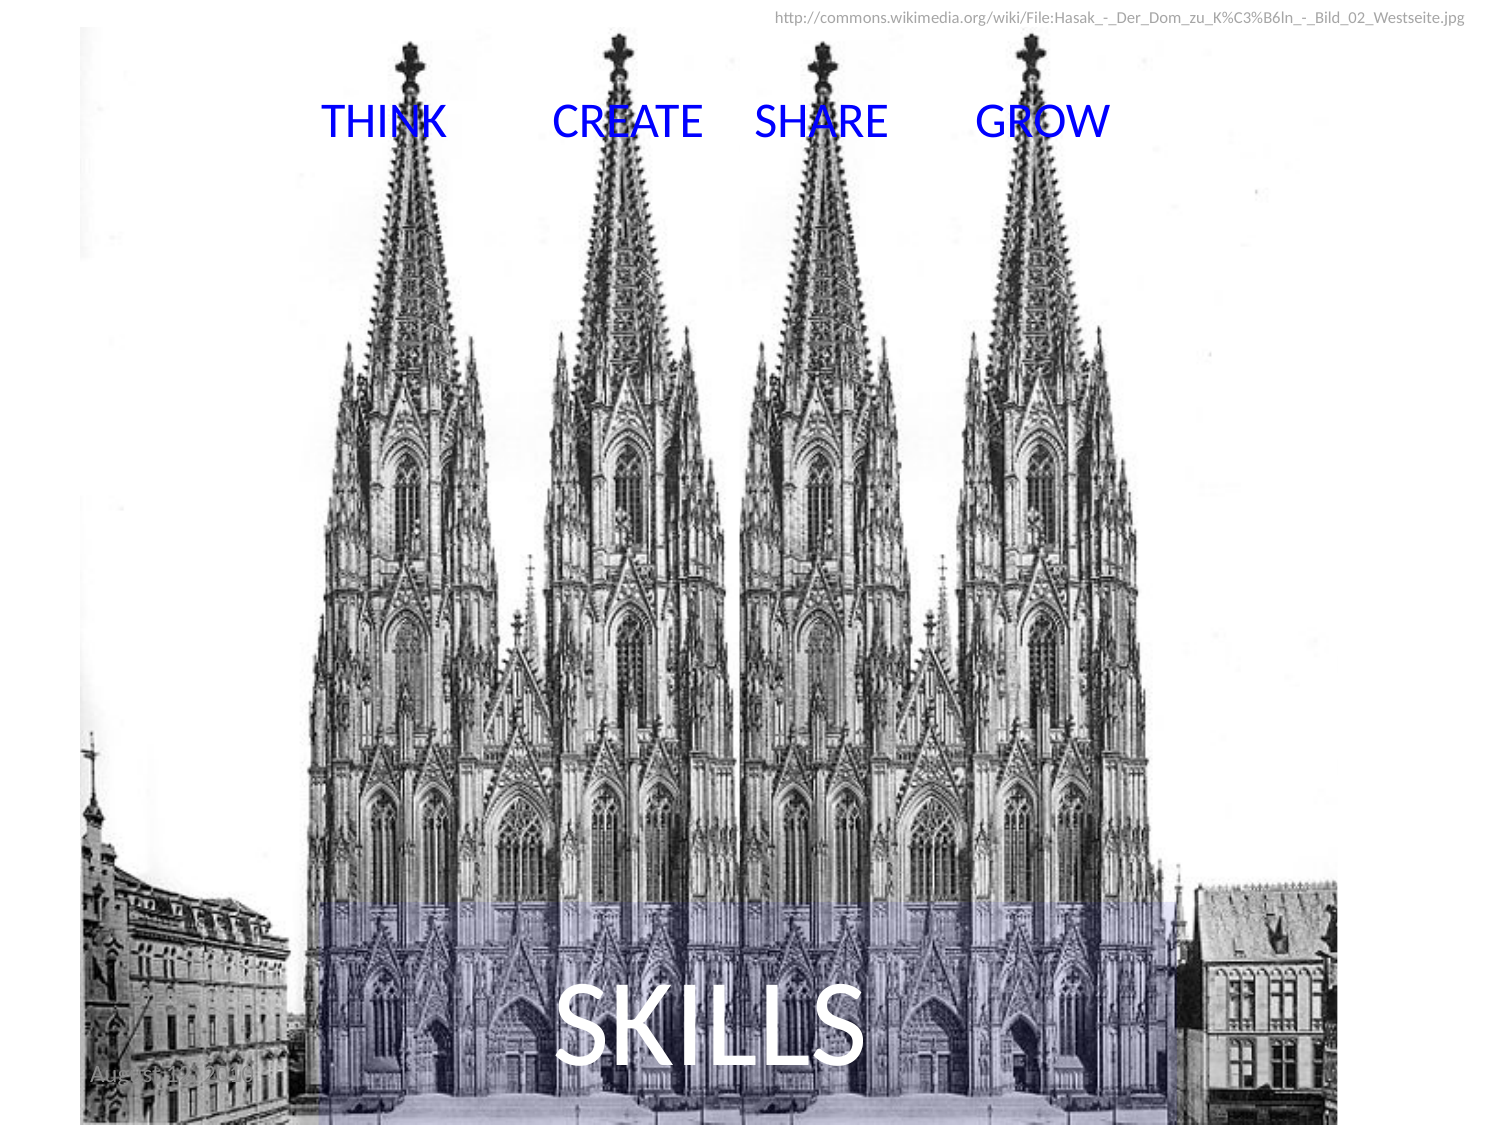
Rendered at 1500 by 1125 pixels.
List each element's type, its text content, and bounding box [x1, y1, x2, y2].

text_box http://commons.wikimedia.org/wiki/File:Hasak_-_Der_Dom_zu_K%C3%B6ln_-_Bild_02_Westseite.jpg [760, 0, 1500, 35]
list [74, 27, 737, 1125]
picture [739, 27, 1338, 1125]
